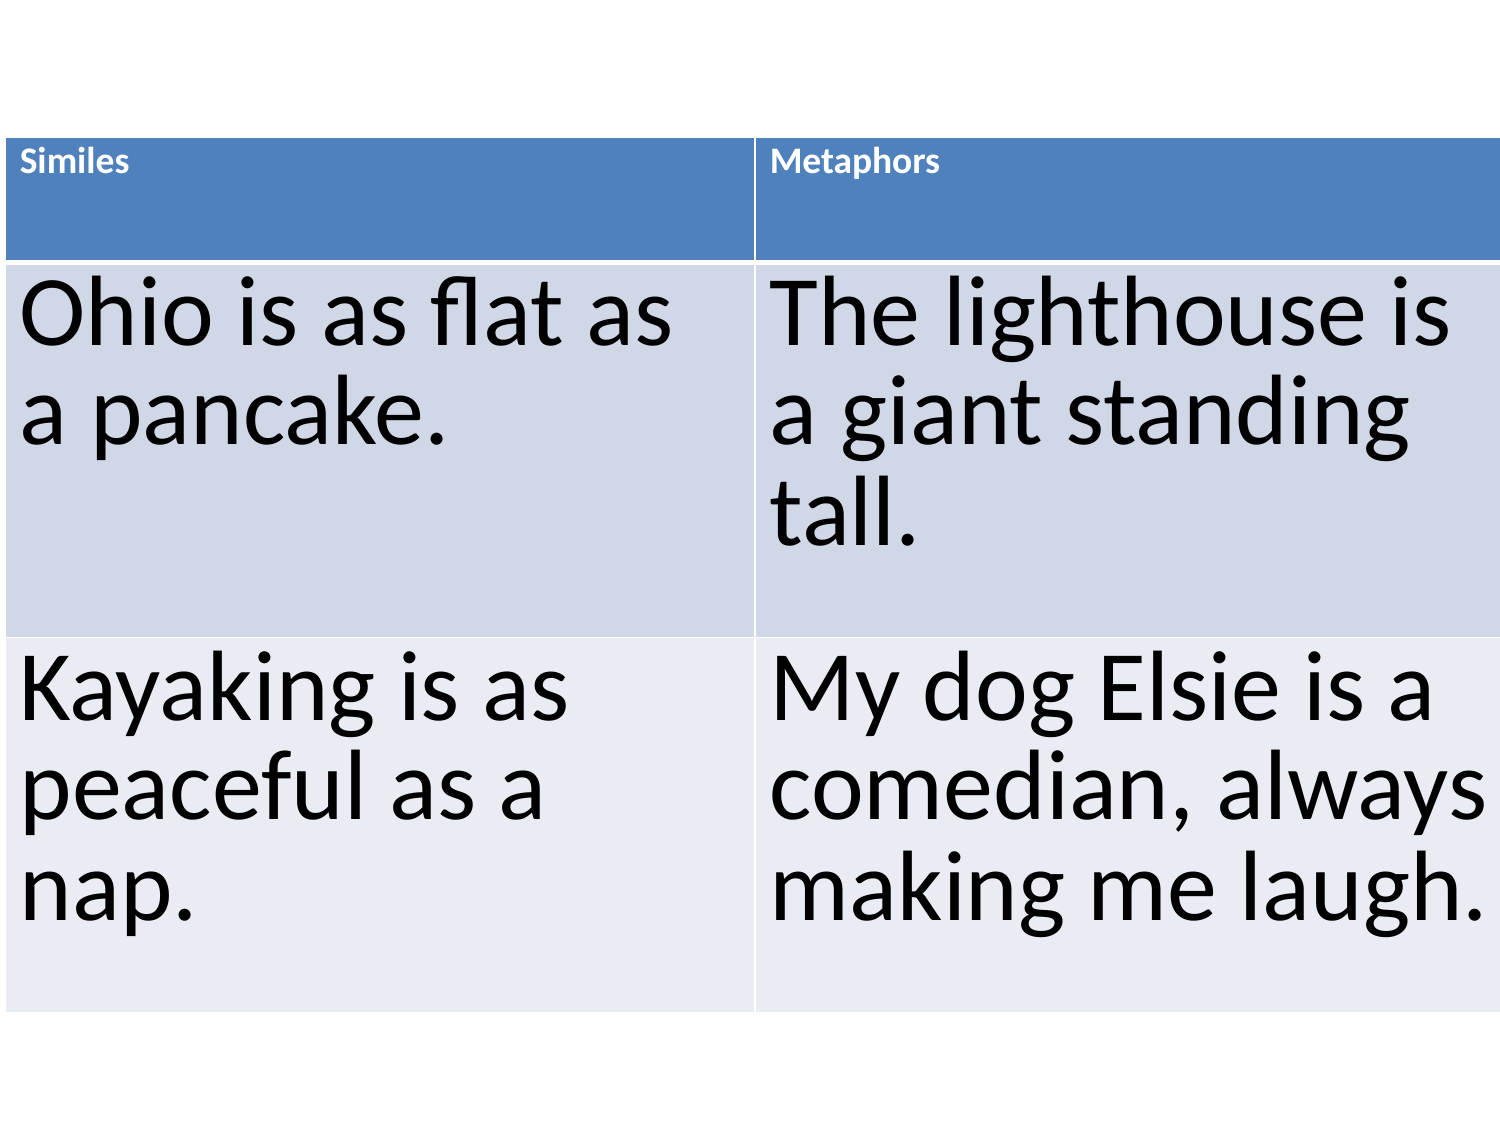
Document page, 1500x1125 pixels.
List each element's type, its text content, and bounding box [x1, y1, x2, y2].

table_cell My dog Elsie is a comedian, always making me laugh. [756, 638, 1500, 1012]
table_header Metaphors [756, 138, 1500, 260]
table_header Similes [6, 138, 754, 260]
table_cell The lighthouse is a giant standing tall. [756, 265, 1500, 637]
table_cell Ohio is as flat as a pancake. [6, 265, 754, 637]
table_cell Kayaking is as peaceful as a nap. [6, 638, 754, 1012]
